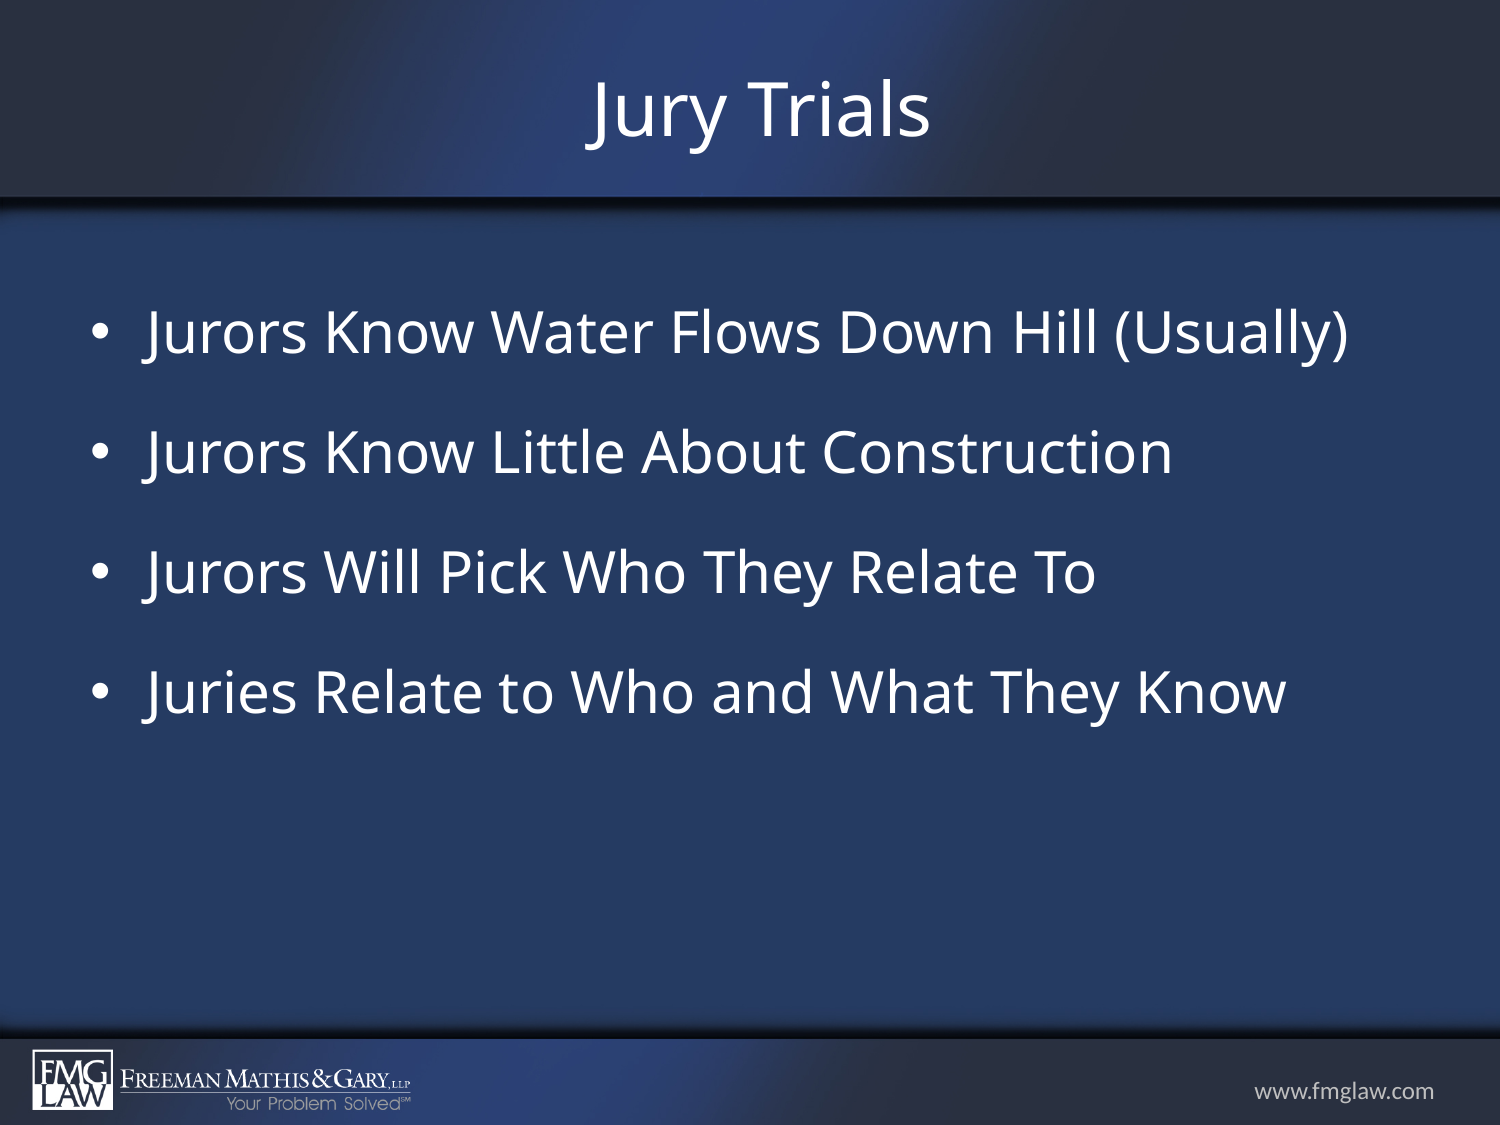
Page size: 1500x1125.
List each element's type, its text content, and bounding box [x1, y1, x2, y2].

title Jury Trials [99, 12, 1425, 200]
list Jurors Know Water Flows Down Hill (Usually) Jurors Know Little About Construction Jurors Will Pick Who They Relate To Juries Relate to Who and What They Know [75, 287, 1425, 1005]
picture [0, 0, 1500, 1125]
